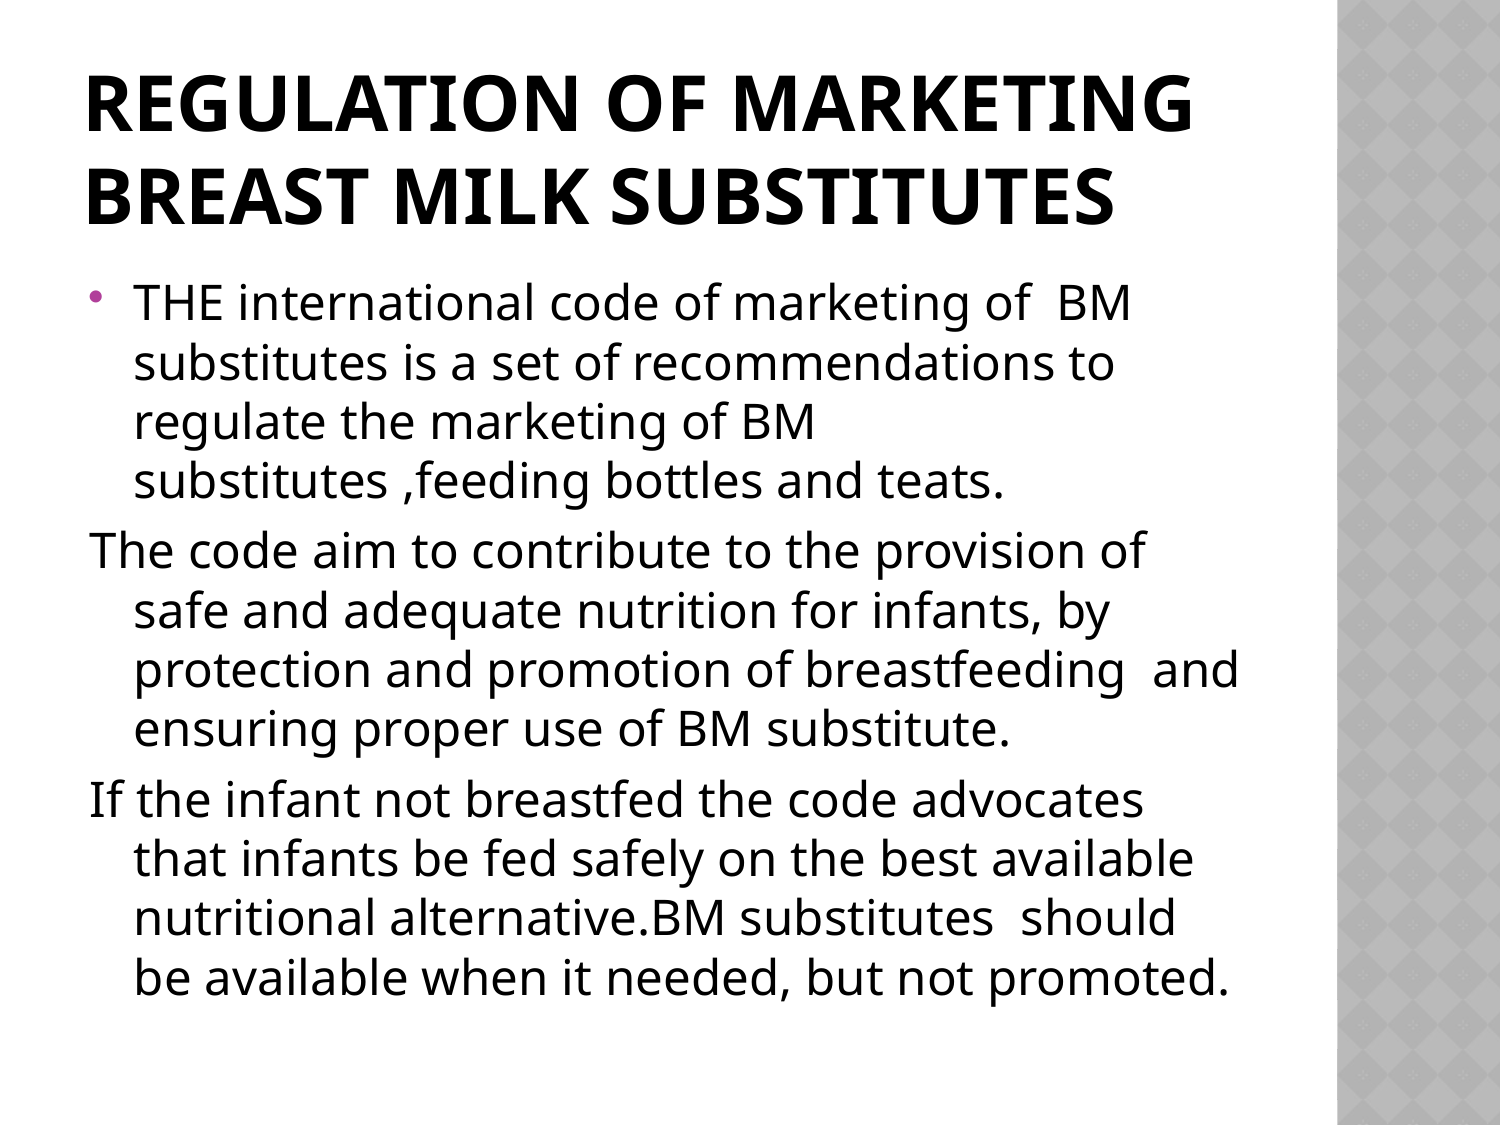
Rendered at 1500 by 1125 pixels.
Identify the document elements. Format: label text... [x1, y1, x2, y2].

list THE international code of marketing of BM substitutes is a set of recommendations to regulate the marketing of BM substitutes ,feeding bottles and teats. The code aim to contribute to the provision of safe and adequate nutrition for infants, by protection and promotion of breastfeeding and ensuring proper use of BM substitute. If the infant not breastfed the code advocates that infants be fed safely on the best available nutritional alternative.BM substitutes should be available when it needed, but not promoted. [75, 264, 1263, 1059]
title Regulation of marketing breast milk substitutes [75, 52, 1263, 240]
